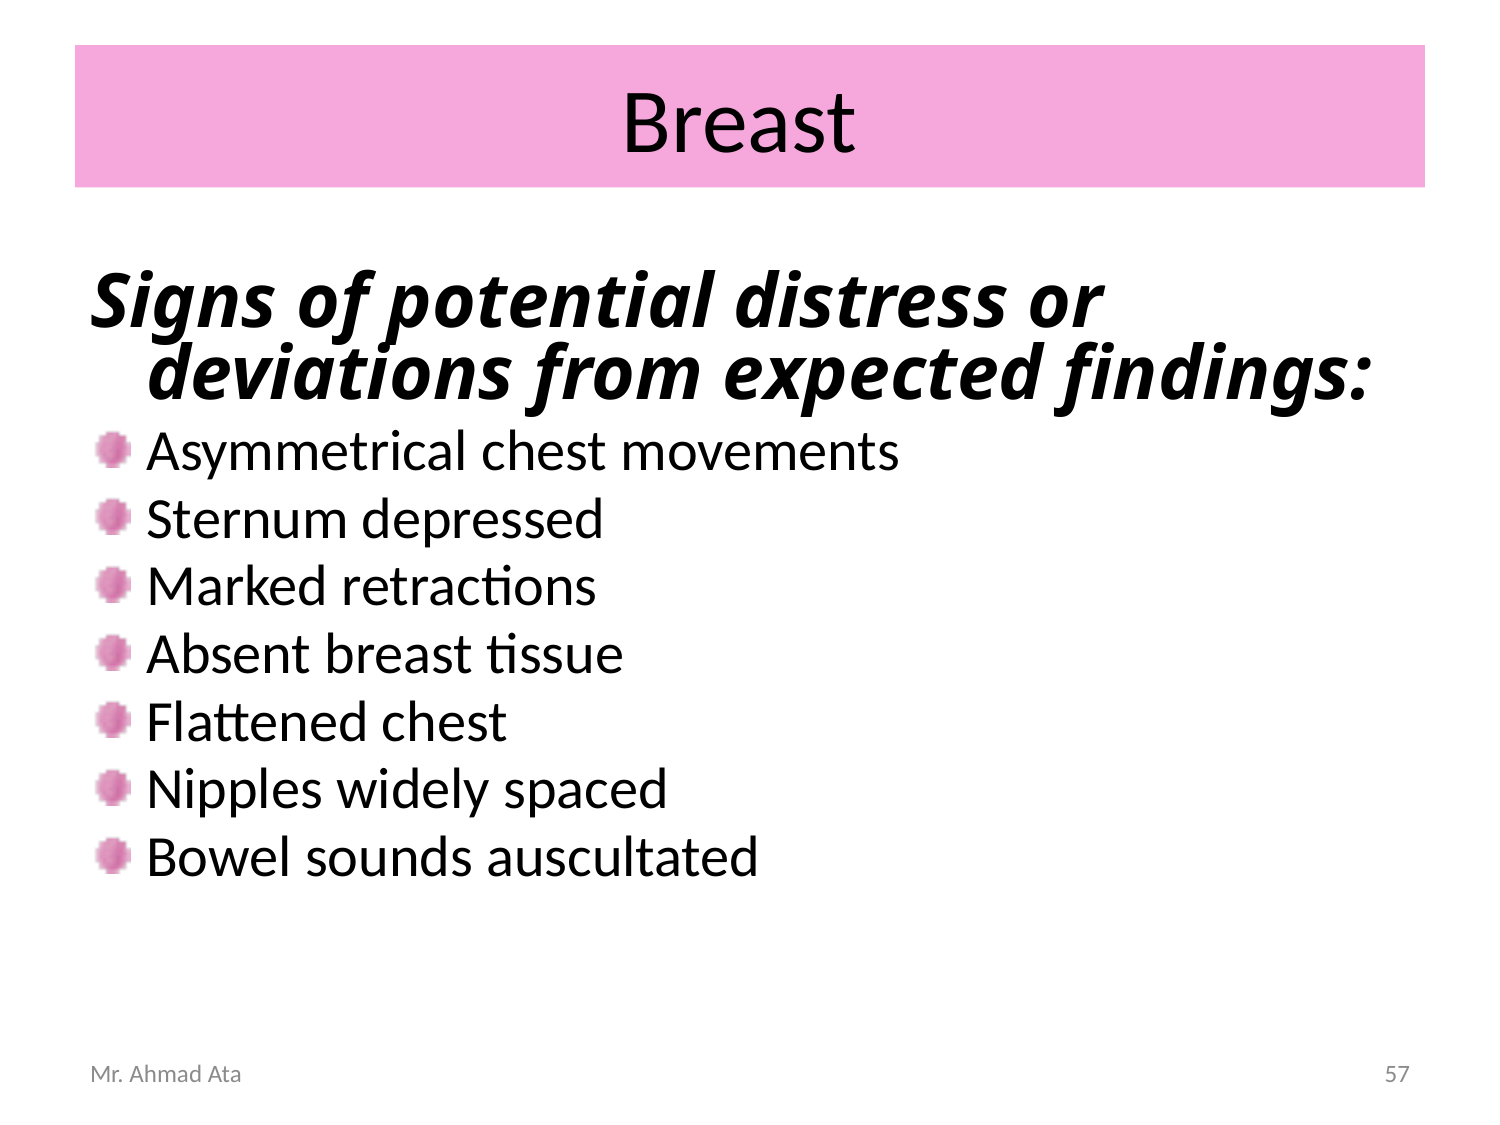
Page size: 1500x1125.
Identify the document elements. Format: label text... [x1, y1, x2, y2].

list Signs of potential distress or deviations from expected findings: Asymmetrical chest movements Sternum depressed Marked retractions Absent breast tissue Flattened chest Nipples widely spaced Bowel sounds auscultated [75, 262, 1425, 1005]
picture [90, 832, 131, 874]
title Breast [75, 45, 1425, 188]
picture [90, 696, 131, 738]
slide_number Mr. Ahmad Ata [75, 1042, 425, 1103]
slide_number 57 [1074, 1042, 1425, 1103]
picture [90, 426, 131, 468]
picture [90, 629, 131, 671]
picture [90, 561, 131, 603]
picture [90, 764, 131, 806]
picture [90, 493, 131, 535]
